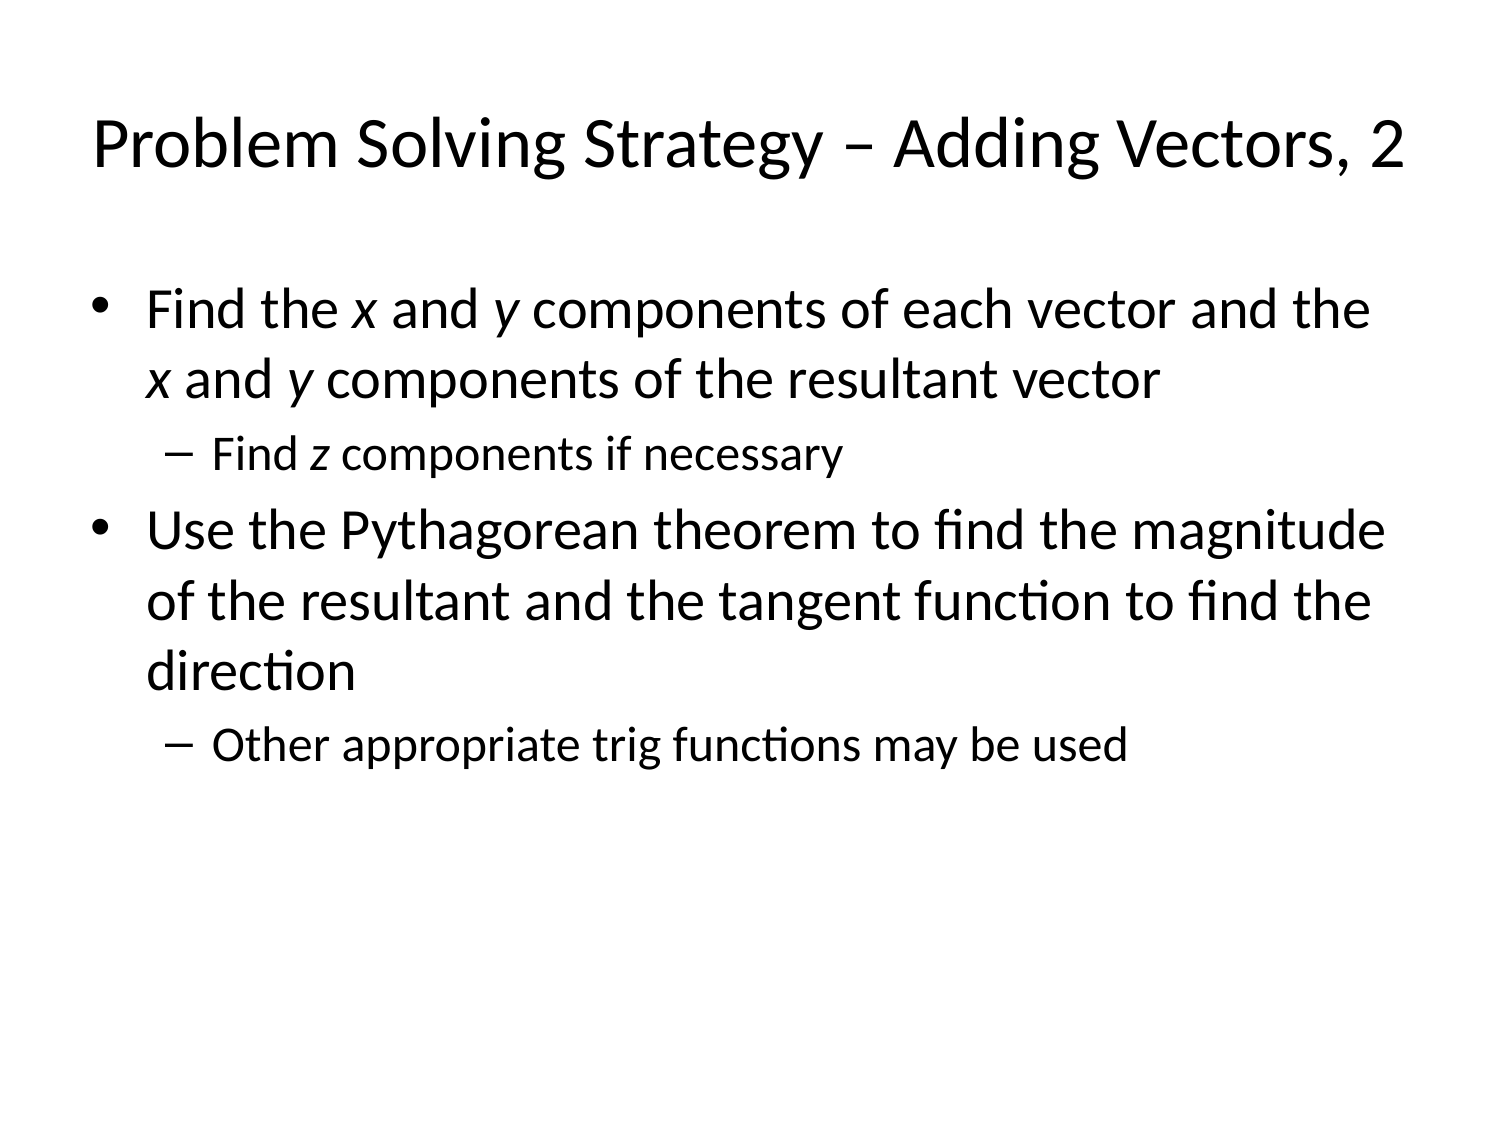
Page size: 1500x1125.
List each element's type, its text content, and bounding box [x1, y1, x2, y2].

title Problem Solving Strategy – Adding Vectors, 2 [75, 45, 1425, 233]
list Find the x and y components of each vector and the x and y components of the resultant vector Find z components if necessary Use the Pythagorean theorem to find the magnitude of the resultant and the tangent function to find the direction Other appropriate trig functions may be used [75, 262, 1425, 1005]
